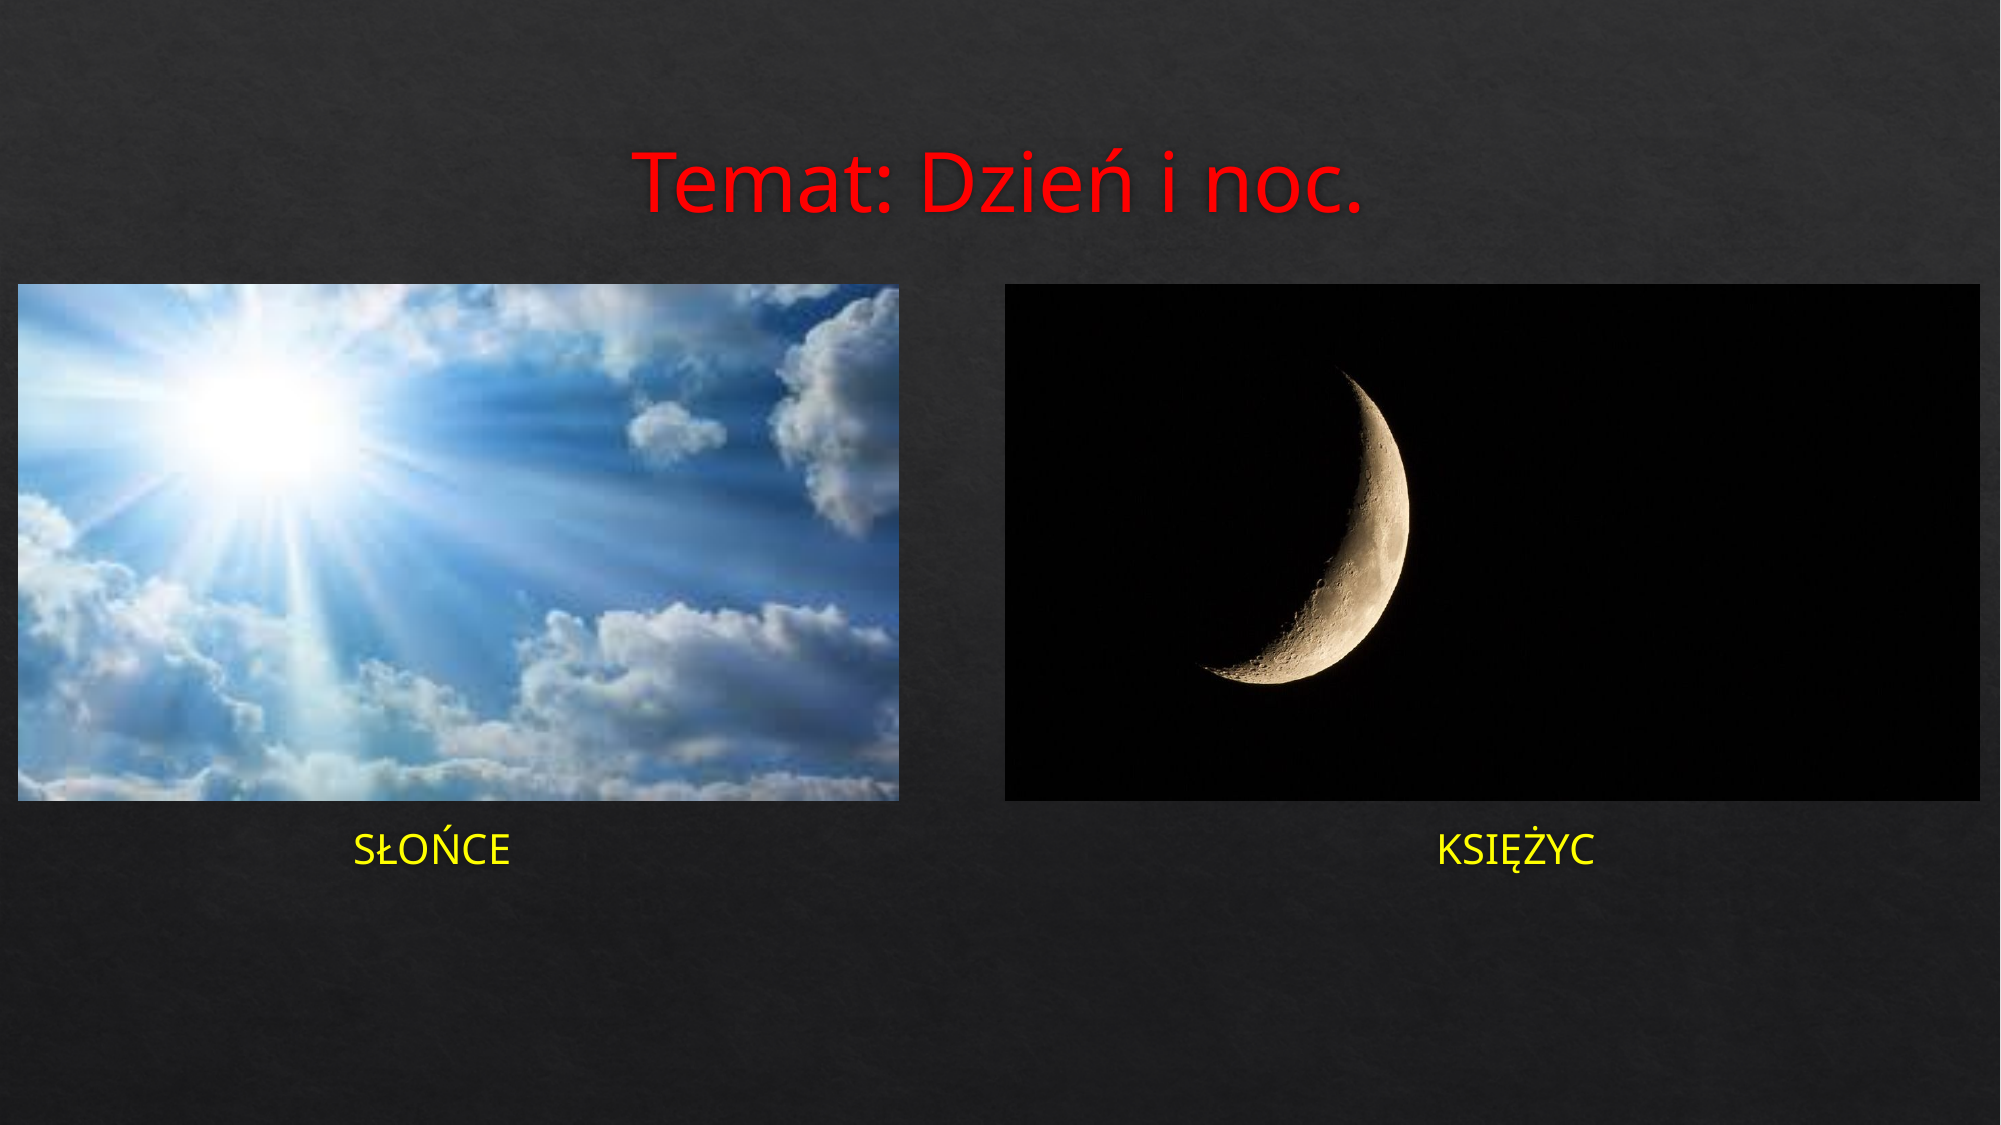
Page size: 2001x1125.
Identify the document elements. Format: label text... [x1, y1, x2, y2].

title Temat: Dzień i noc. [149, 99, 1849, 260]
picture [18, 283, 899, 802]
list SŁOŃCE KSIĘŻYC [149, 815, 1849, 950]
picture [1005, 283, 1980, 802]
